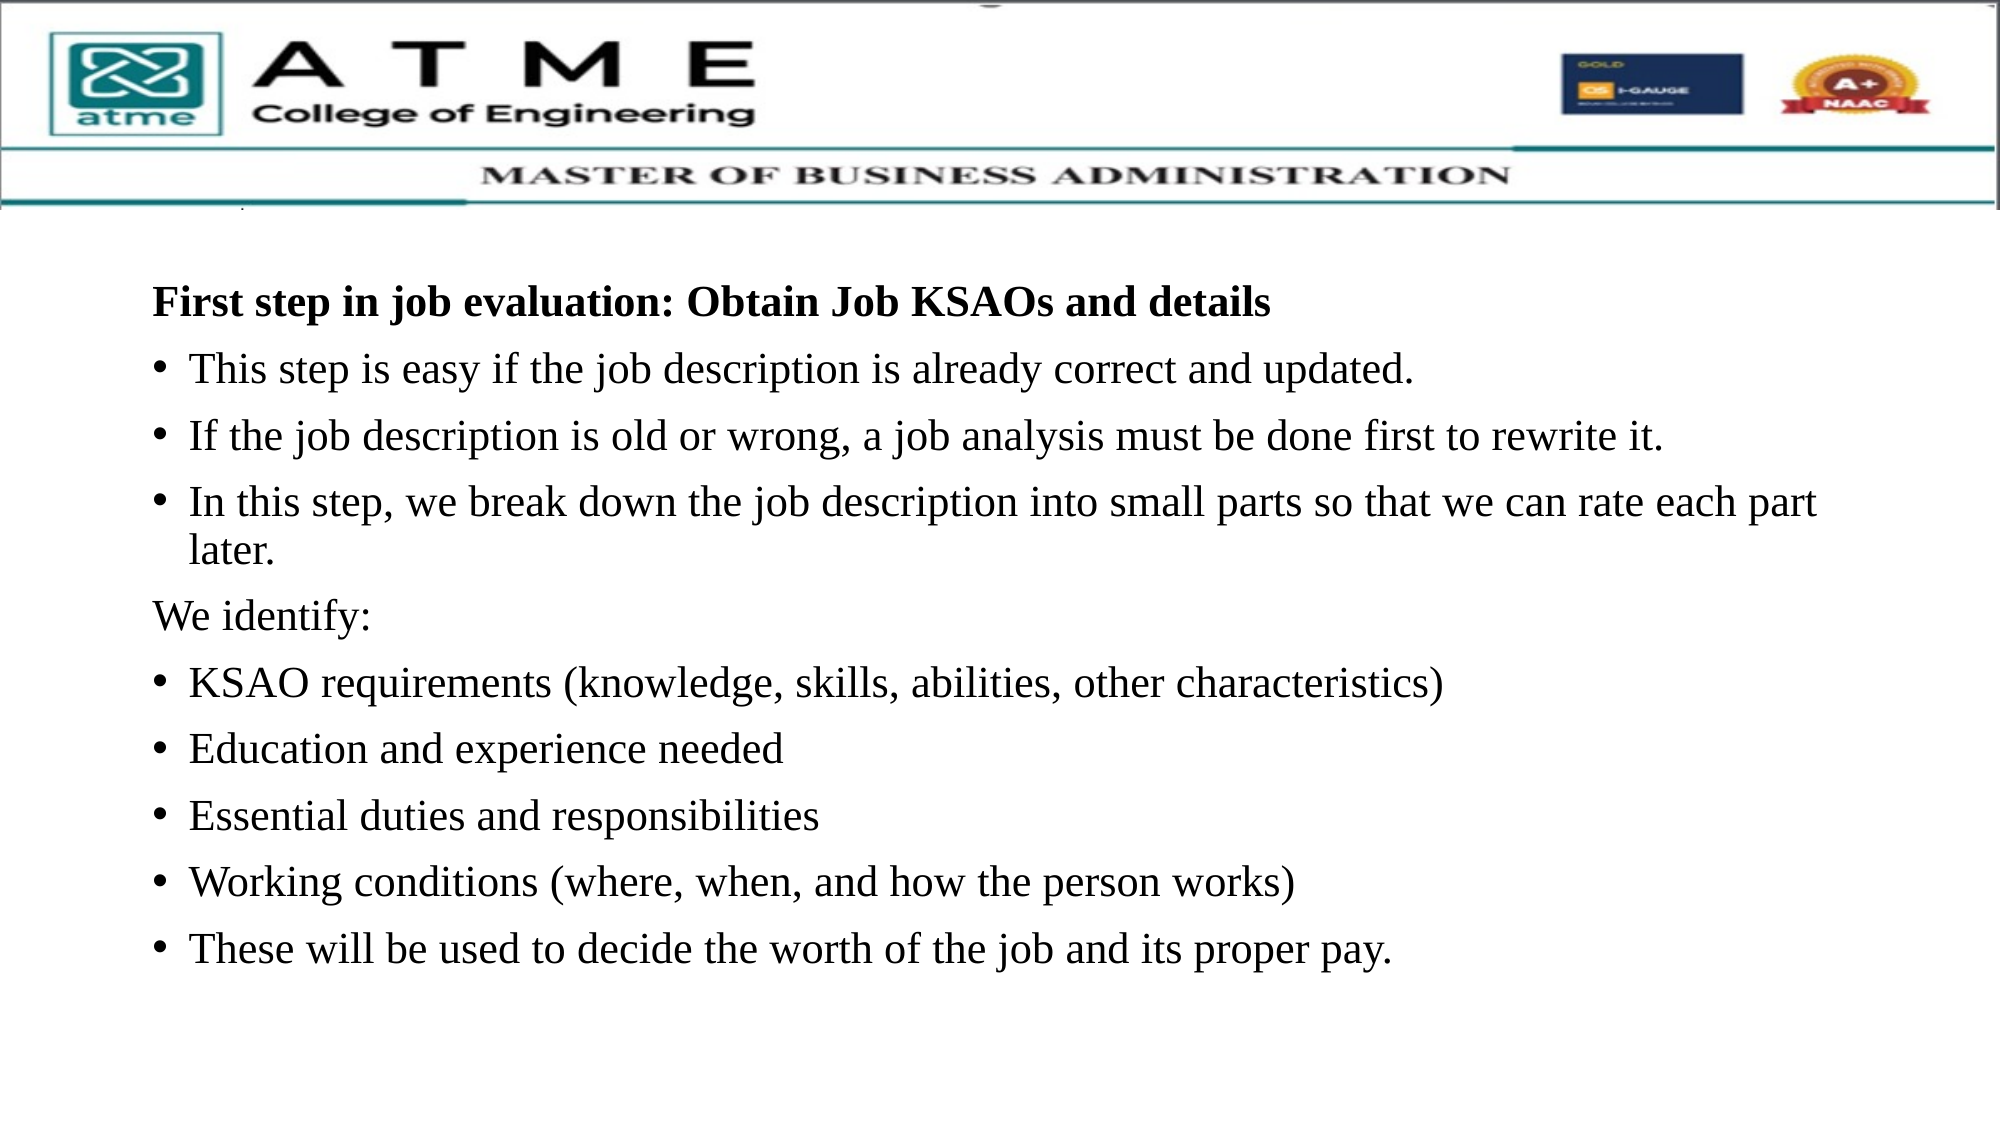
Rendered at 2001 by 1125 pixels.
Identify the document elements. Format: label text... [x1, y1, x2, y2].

picture [0, 0, 2000, 210]
list First step in job evaluation: Obtain Job KSAOs and details This step is easy if the job description is already correct and updated. If the job description is old or wrong, a job analysis must be done first to rewrite it. In this step, we break down the job description into small parts so that we can rate each part later. We identify: KSAO requirements (knowledge, skills, abilities, other characteristics) Education and experience needed Essential duties and responsibilities Working conditions (where, when, and how the person works) These will be used to decide the worth of the job and its proper pay. [137, 271, 1863, 985]
